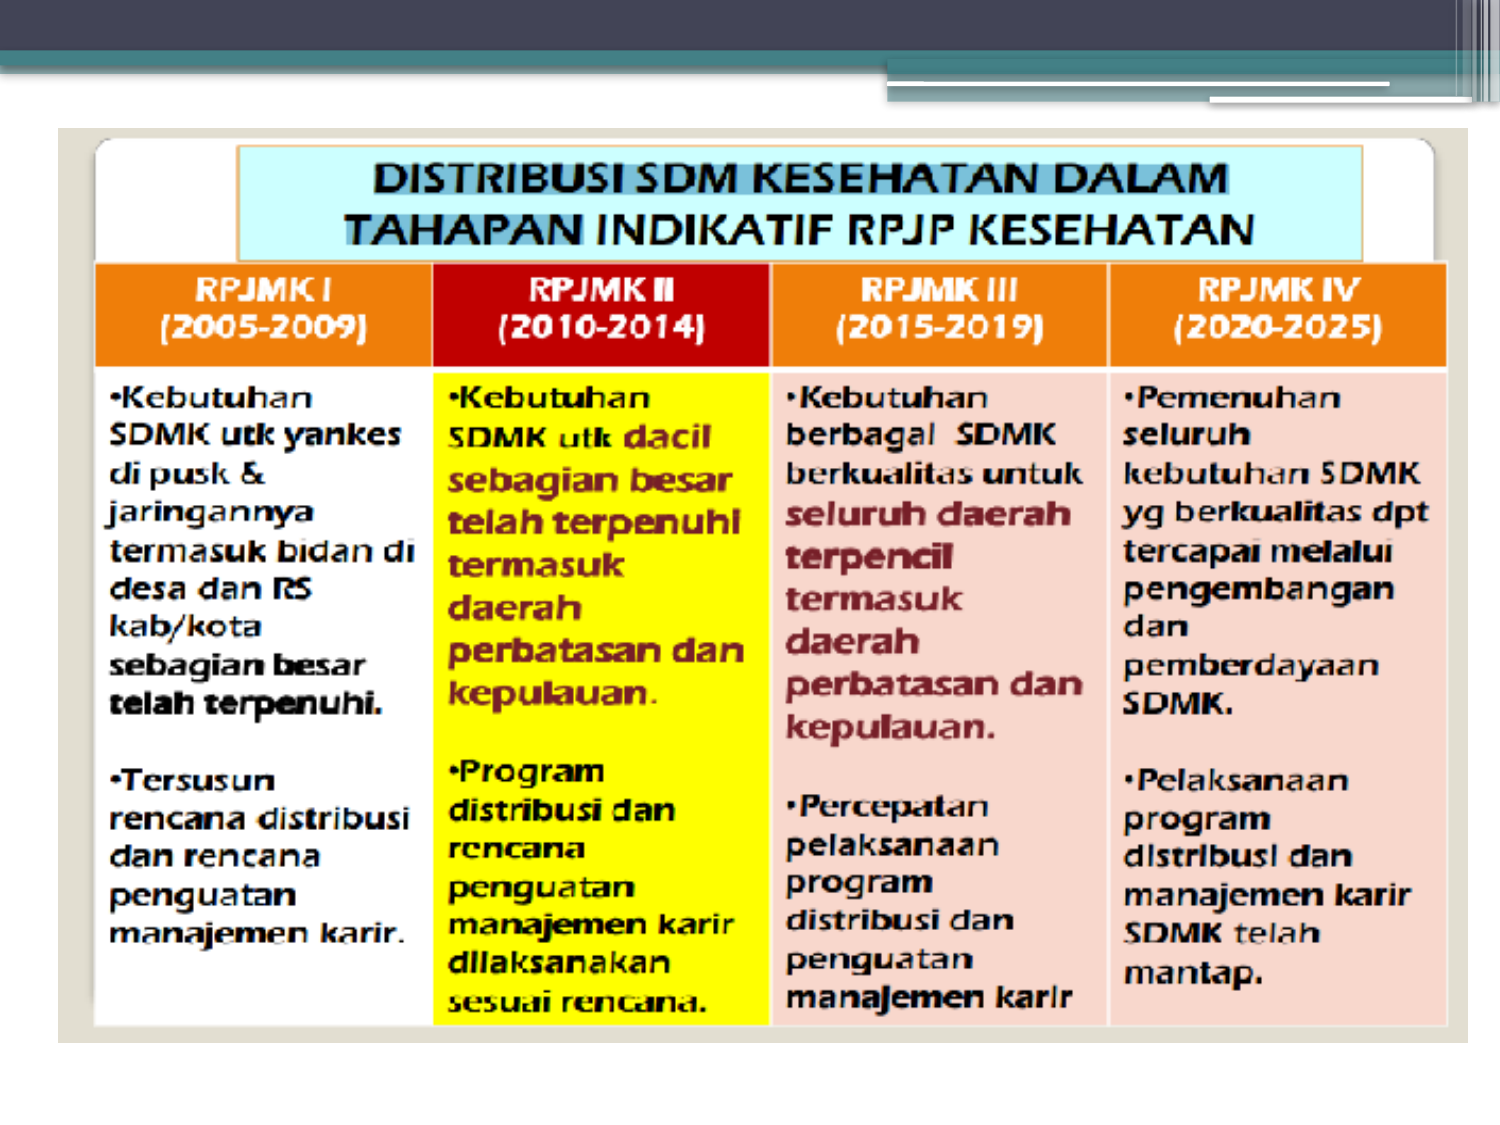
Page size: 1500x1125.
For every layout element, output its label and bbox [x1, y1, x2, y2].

picture [58, 128, 1469, 1044]
